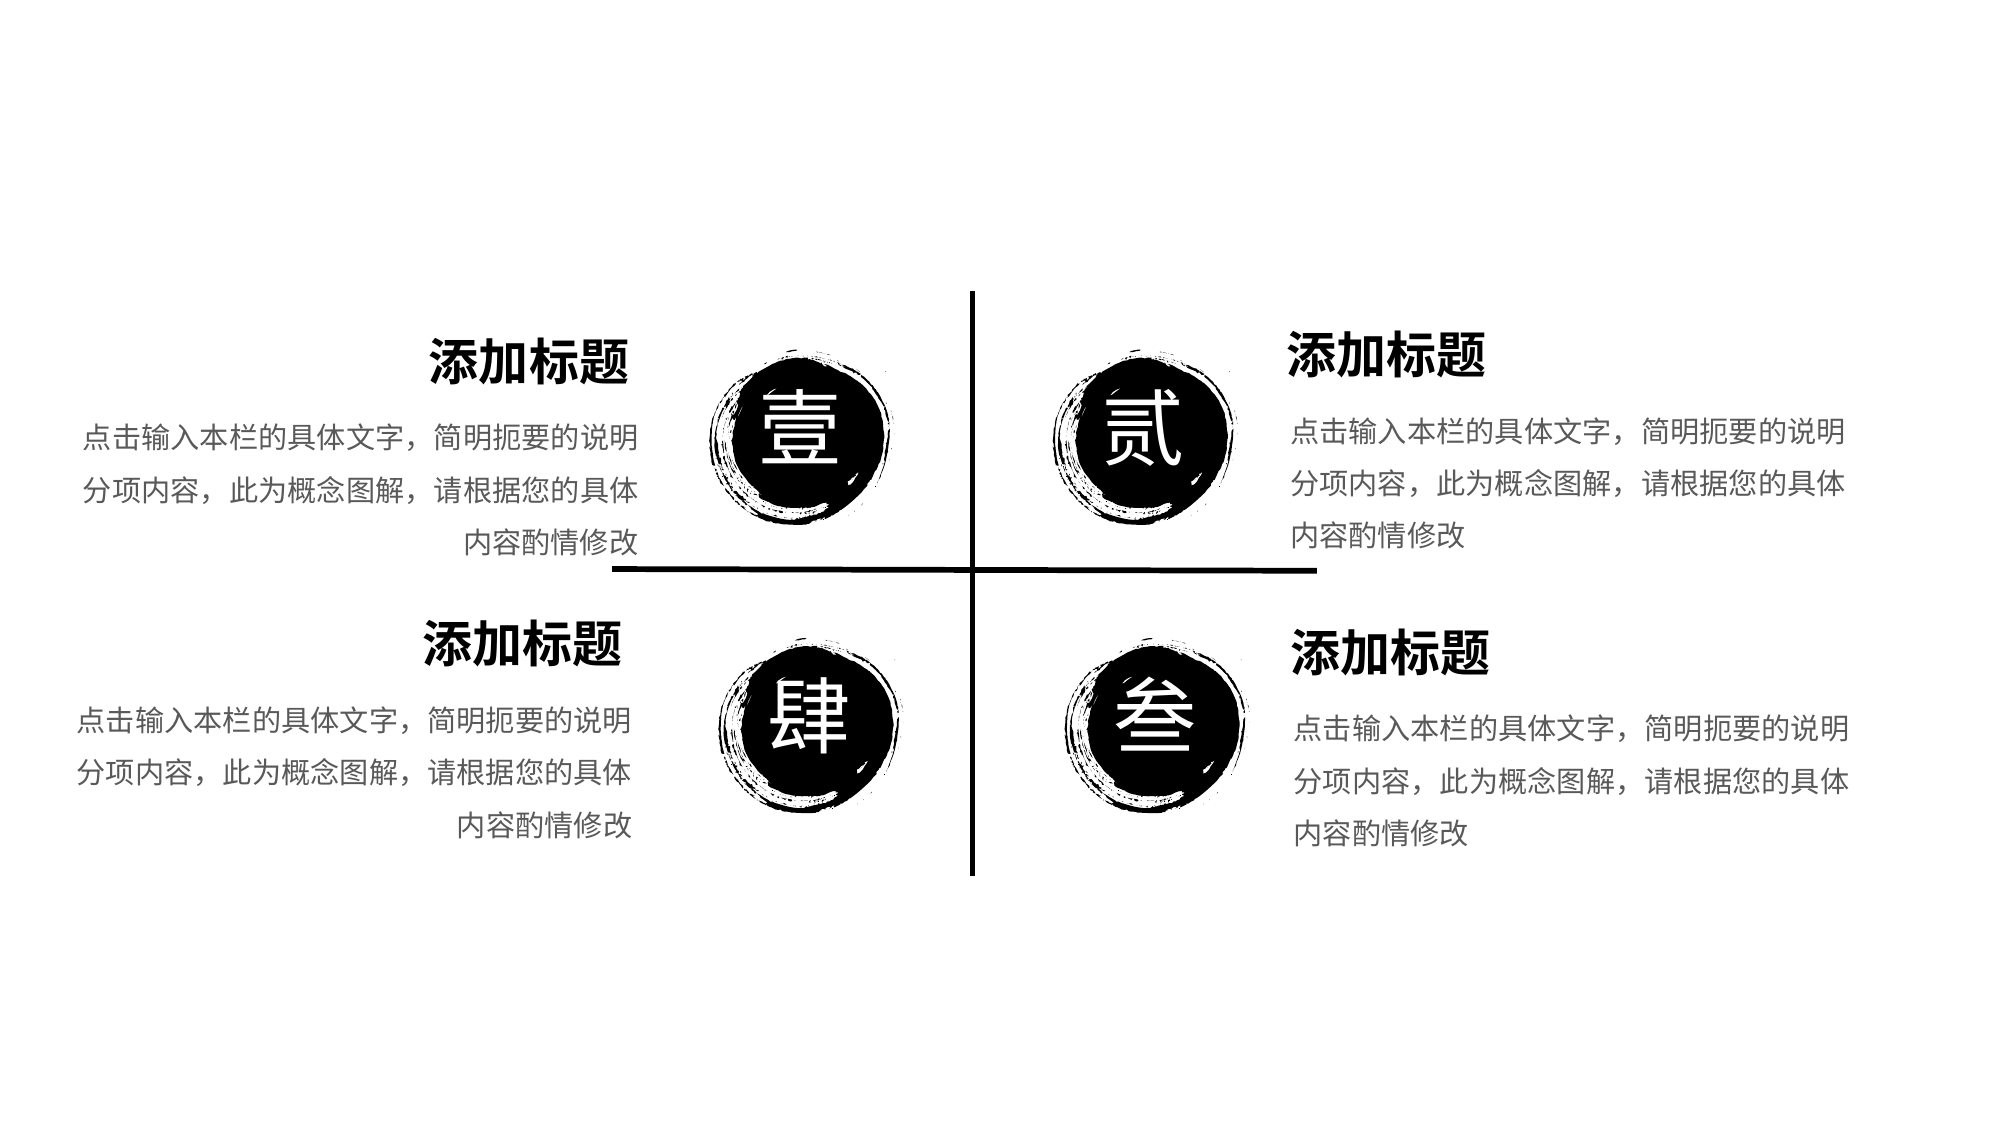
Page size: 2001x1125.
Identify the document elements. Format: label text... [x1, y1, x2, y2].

text_box 点击输入本栏的具体文字，简明扼要的说明分项内容，此为概念图解，请根据您的具体内容酌情修改 [1275, 387, 1887, 595]
text_box 添加标题 [1272, 316, 1745, 392]
picture [708, 349, 895, 525]
text_box 点击输入本栏的具体文字，简明扼要的说明分项内容，此为概念图解，请根据您的具体内容酌情修改 [35, 677, 648, 885]
text_box 添加标题 [171, 323, 644, 394]
picture [1052, 349, 1238, 525]
picture [718, 638, 904, 814]
text_box 添加标题 [164, 605, 638, 677]
text_box 点击输入本栏的具体文字，简明扼要的说明分项内容，此为概念图解，请根据您的具体内容酌情修改 [1278, 685, 1891, 893]
text_box 添加标题 [1275, 614, 1749, 689]
picture [1064, 638, 1250, 814]
text_box 点击输入本栏的具体文字，简明扼要的说明分项内容，此为概念图解，请根据您的具体内容酌情修改 [42, 394, 654, 602]
